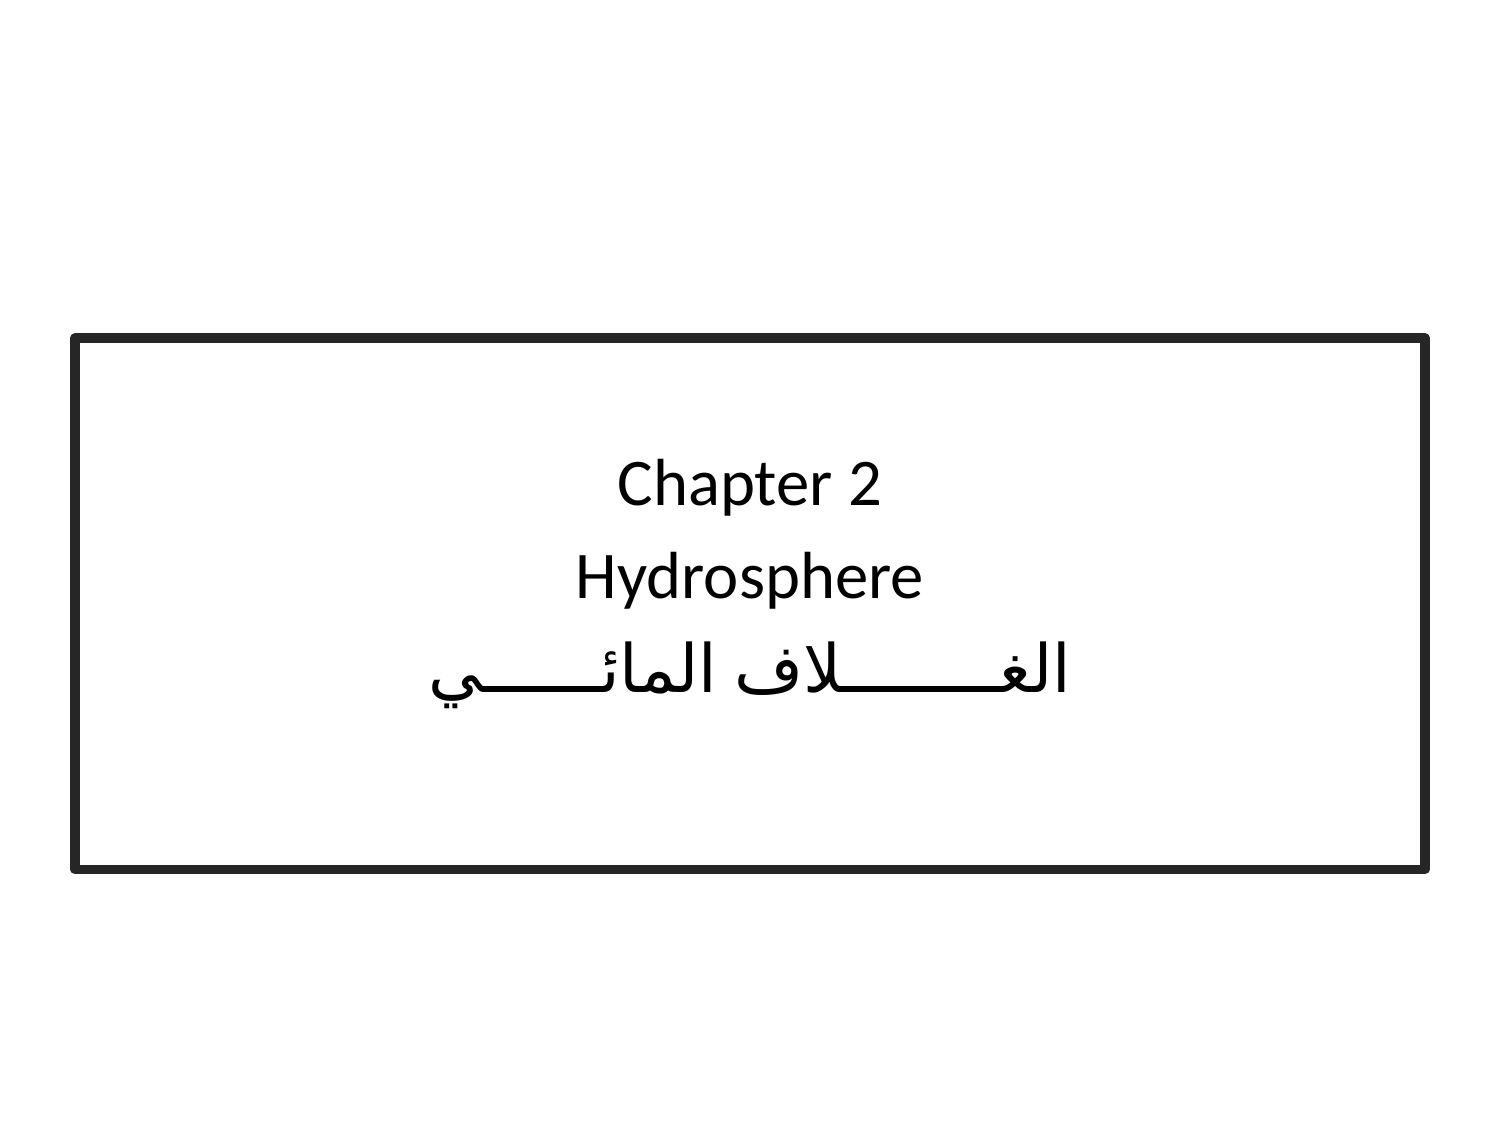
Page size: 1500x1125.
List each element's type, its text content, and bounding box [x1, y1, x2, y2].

list Chapter 2 Hydrosphere الغــــــــلاف المائــــــي [75, 338, 1425, 870]
